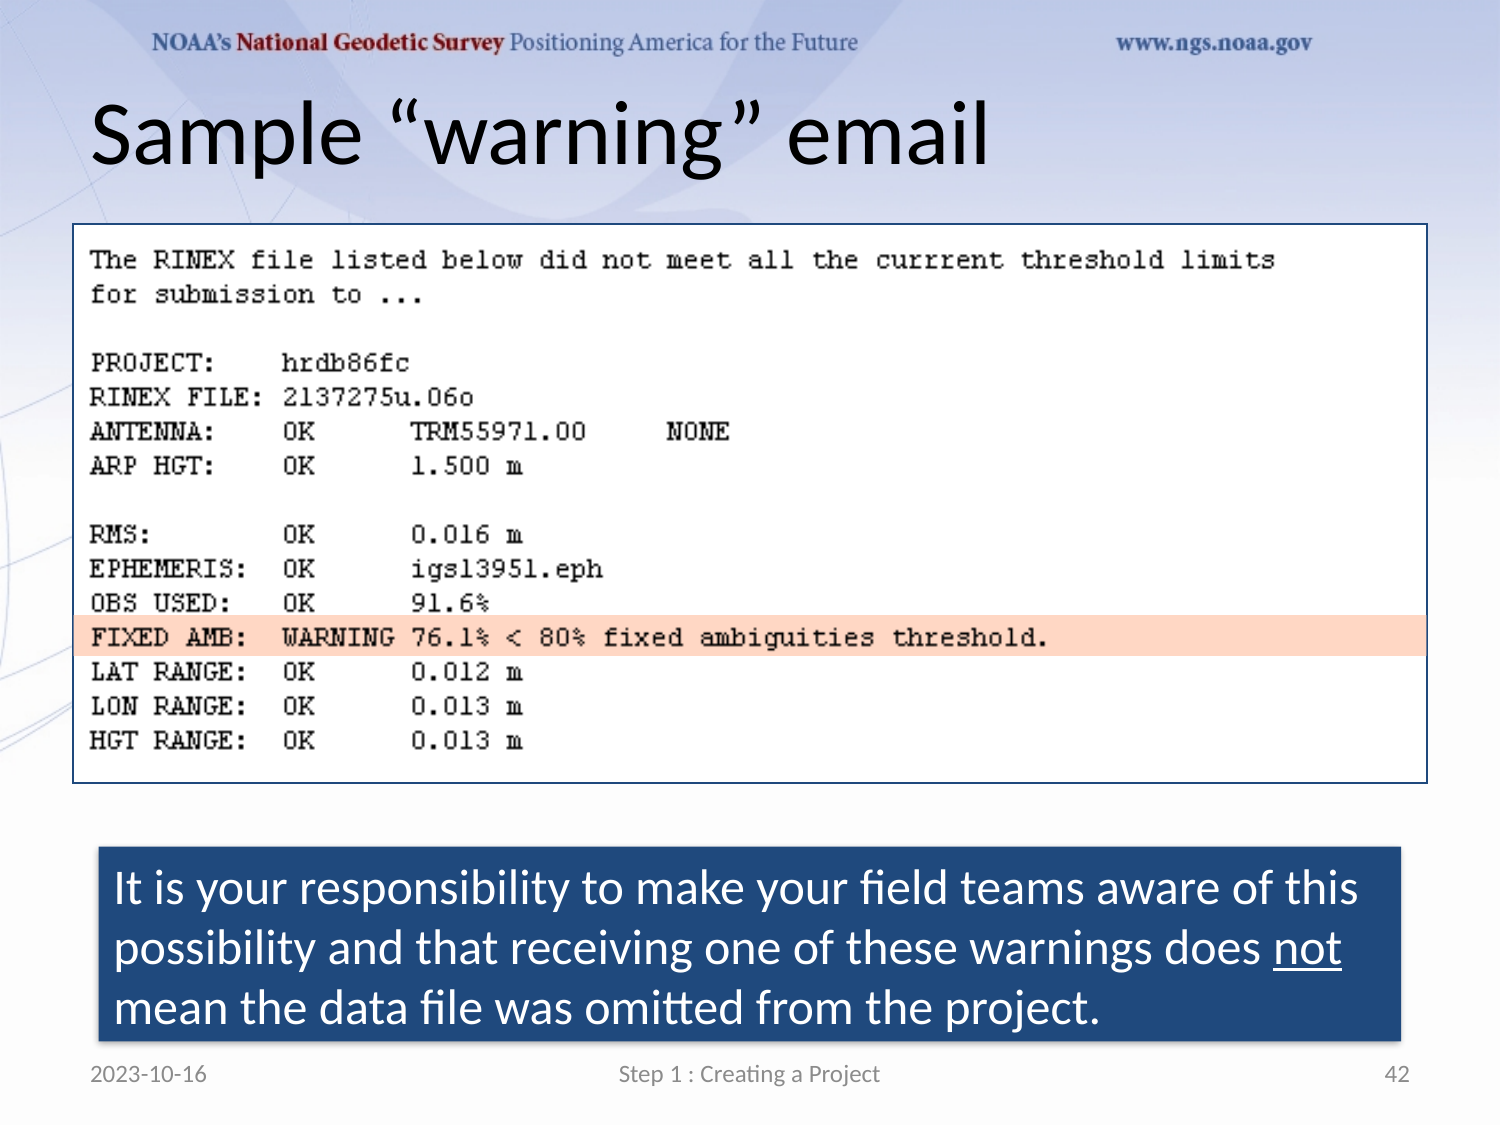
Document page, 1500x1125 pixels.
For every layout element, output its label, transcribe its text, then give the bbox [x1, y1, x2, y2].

footer Step 1 : Creating a Project [512, 1050, 988, 1103]
title Sample “warning” email [74, 74, 1426, 181]
slide_number 42 [1074, 1042, 1425, 1103]
picture [0, 0, 1500, 1125]
text_box It is your responsibility to make your field teams aware of this possibility and that receiving one of these warnings does not mean the data file was omitted from the project. [98, 846, 1402, 1042]
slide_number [75, 1042, 425, 1103]
